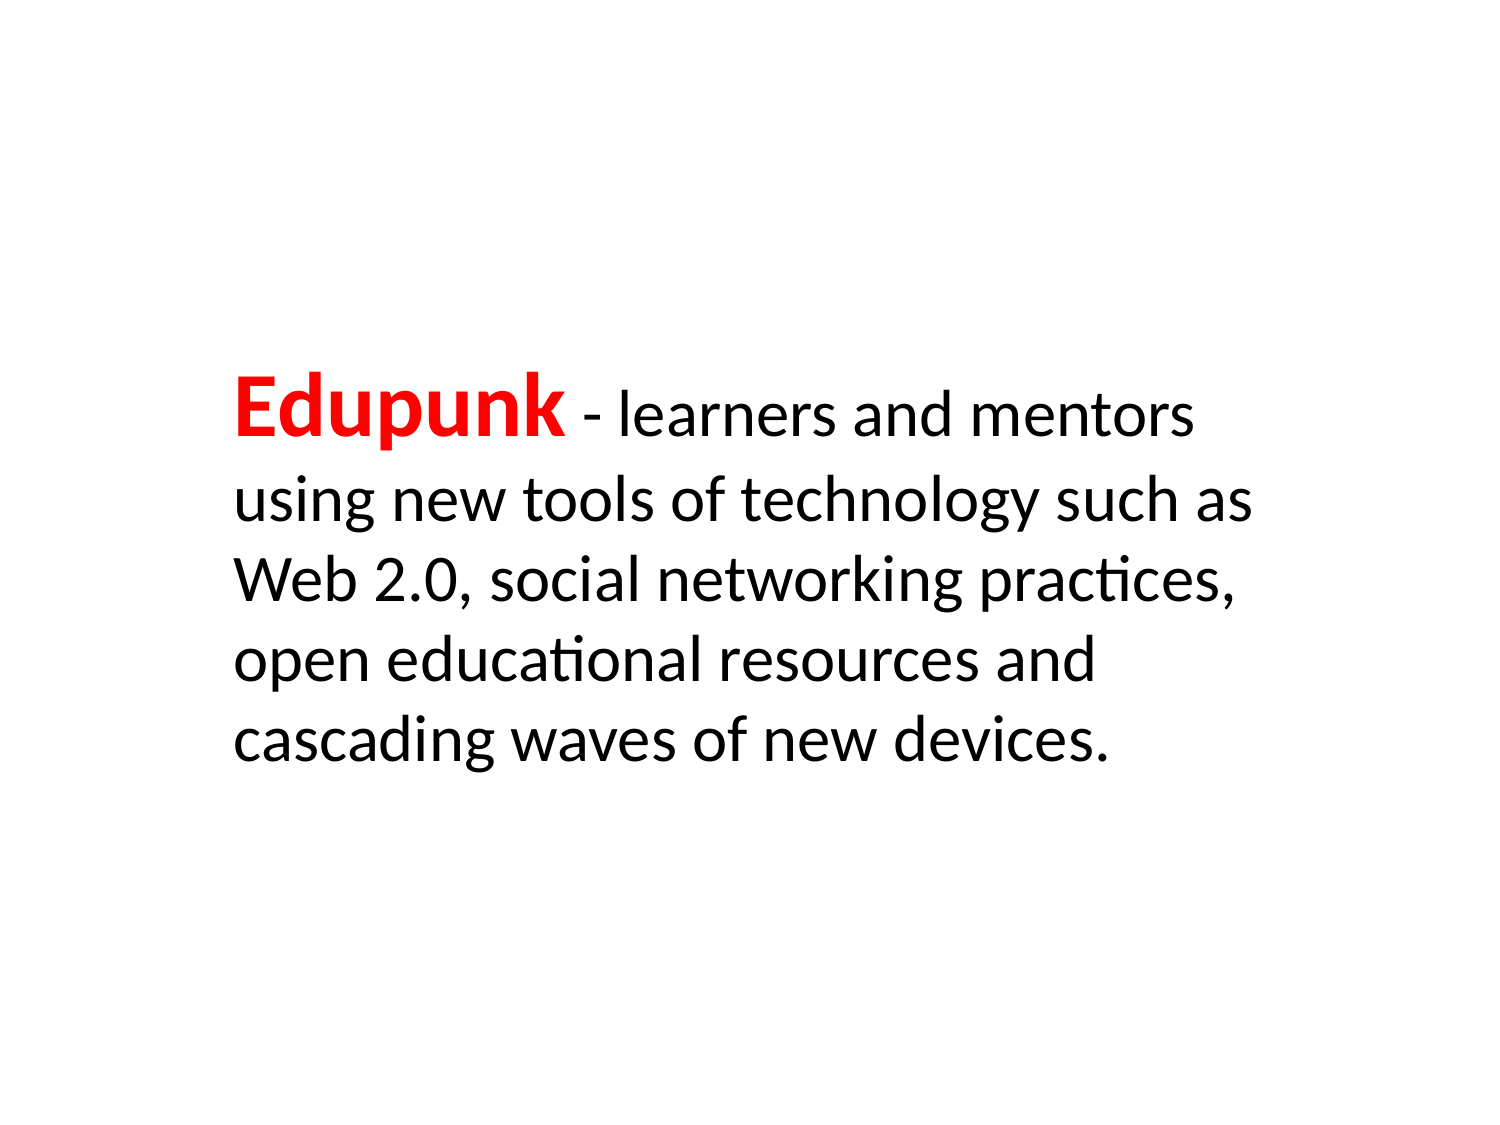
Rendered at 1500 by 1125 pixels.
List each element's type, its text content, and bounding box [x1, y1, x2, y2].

text_box Edupunk - learners and mentors using new tools of technology such as Web 2.0, social networking practices, open educational resources and cascading waves of new devices. [218, 337, 1282, 782]
